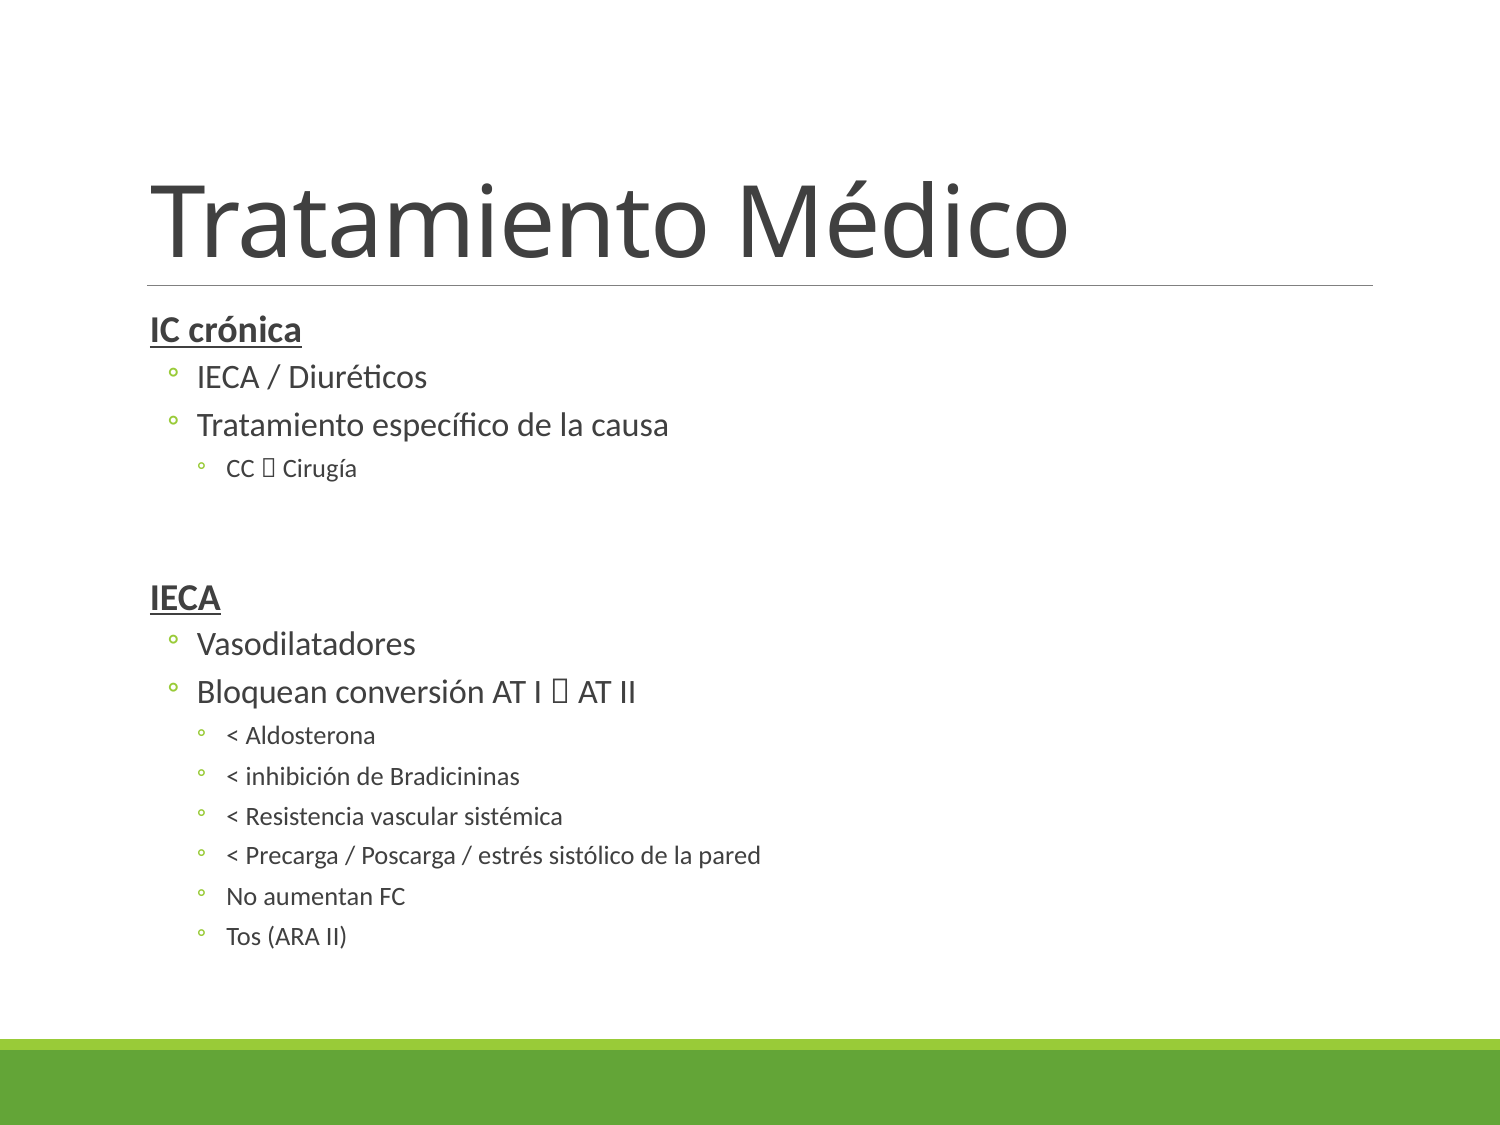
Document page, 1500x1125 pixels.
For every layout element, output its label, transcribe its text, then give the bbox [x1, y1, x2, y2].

title Tratamiento Médico [135, 47, 1373, 285]
list IC crónica IECA / Diuréticos Tratamiento específico de la causa CC  Cirugía IECA Vasodilatadores Bloquean conversión AT I  AT II < Aldosterona < inhibición de Bradicininas < Resistencia vascular sistémica < Precarga / Poscarga / estrés sistólico de la pared No aumentan FC Tos (ARA II) [135, 302, 1373, 963]
